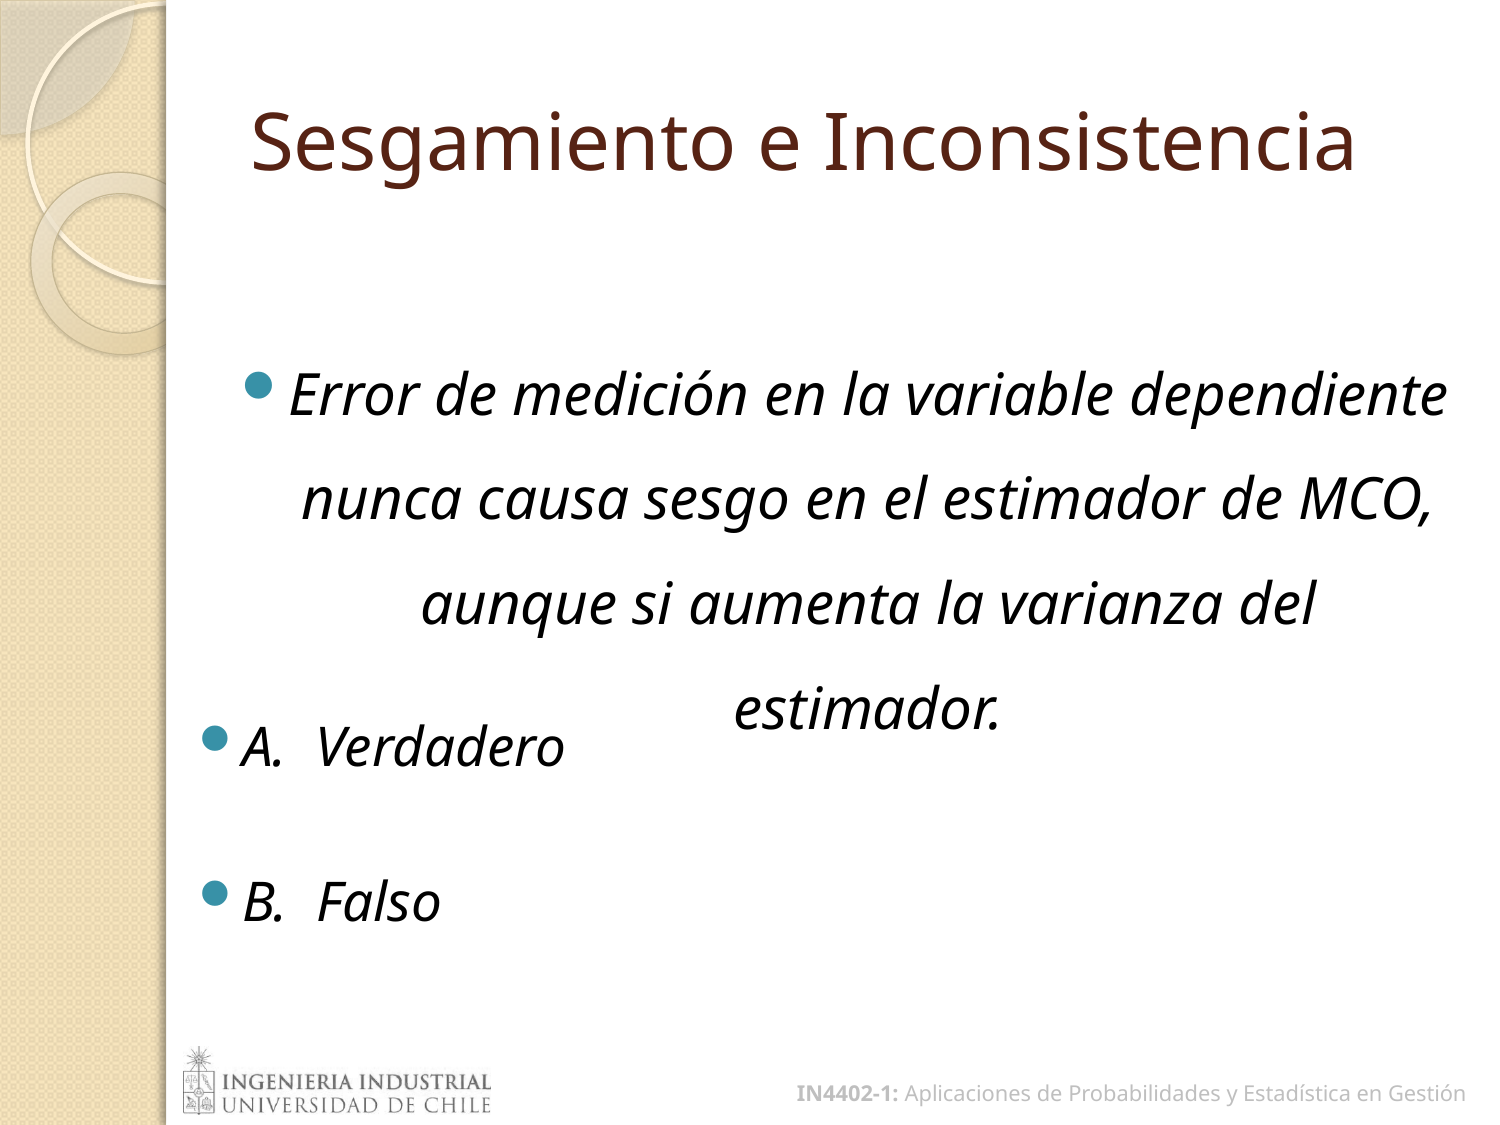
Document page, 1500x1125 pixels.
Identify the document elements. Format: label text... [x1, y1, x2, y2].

title Sesgamiento e Inconsistencia [235, 45, 1466, 233]
text_box A. Verdadero B. Falso [171, 704, 787, 941]
list Error de medición en la variable dependiente nunca causa sesgo en el estimador de MCO, aunque si aumenta la varianza del estimador. [206, 314, 1471, 551]
picture [183, 1046, 491, 1115]
